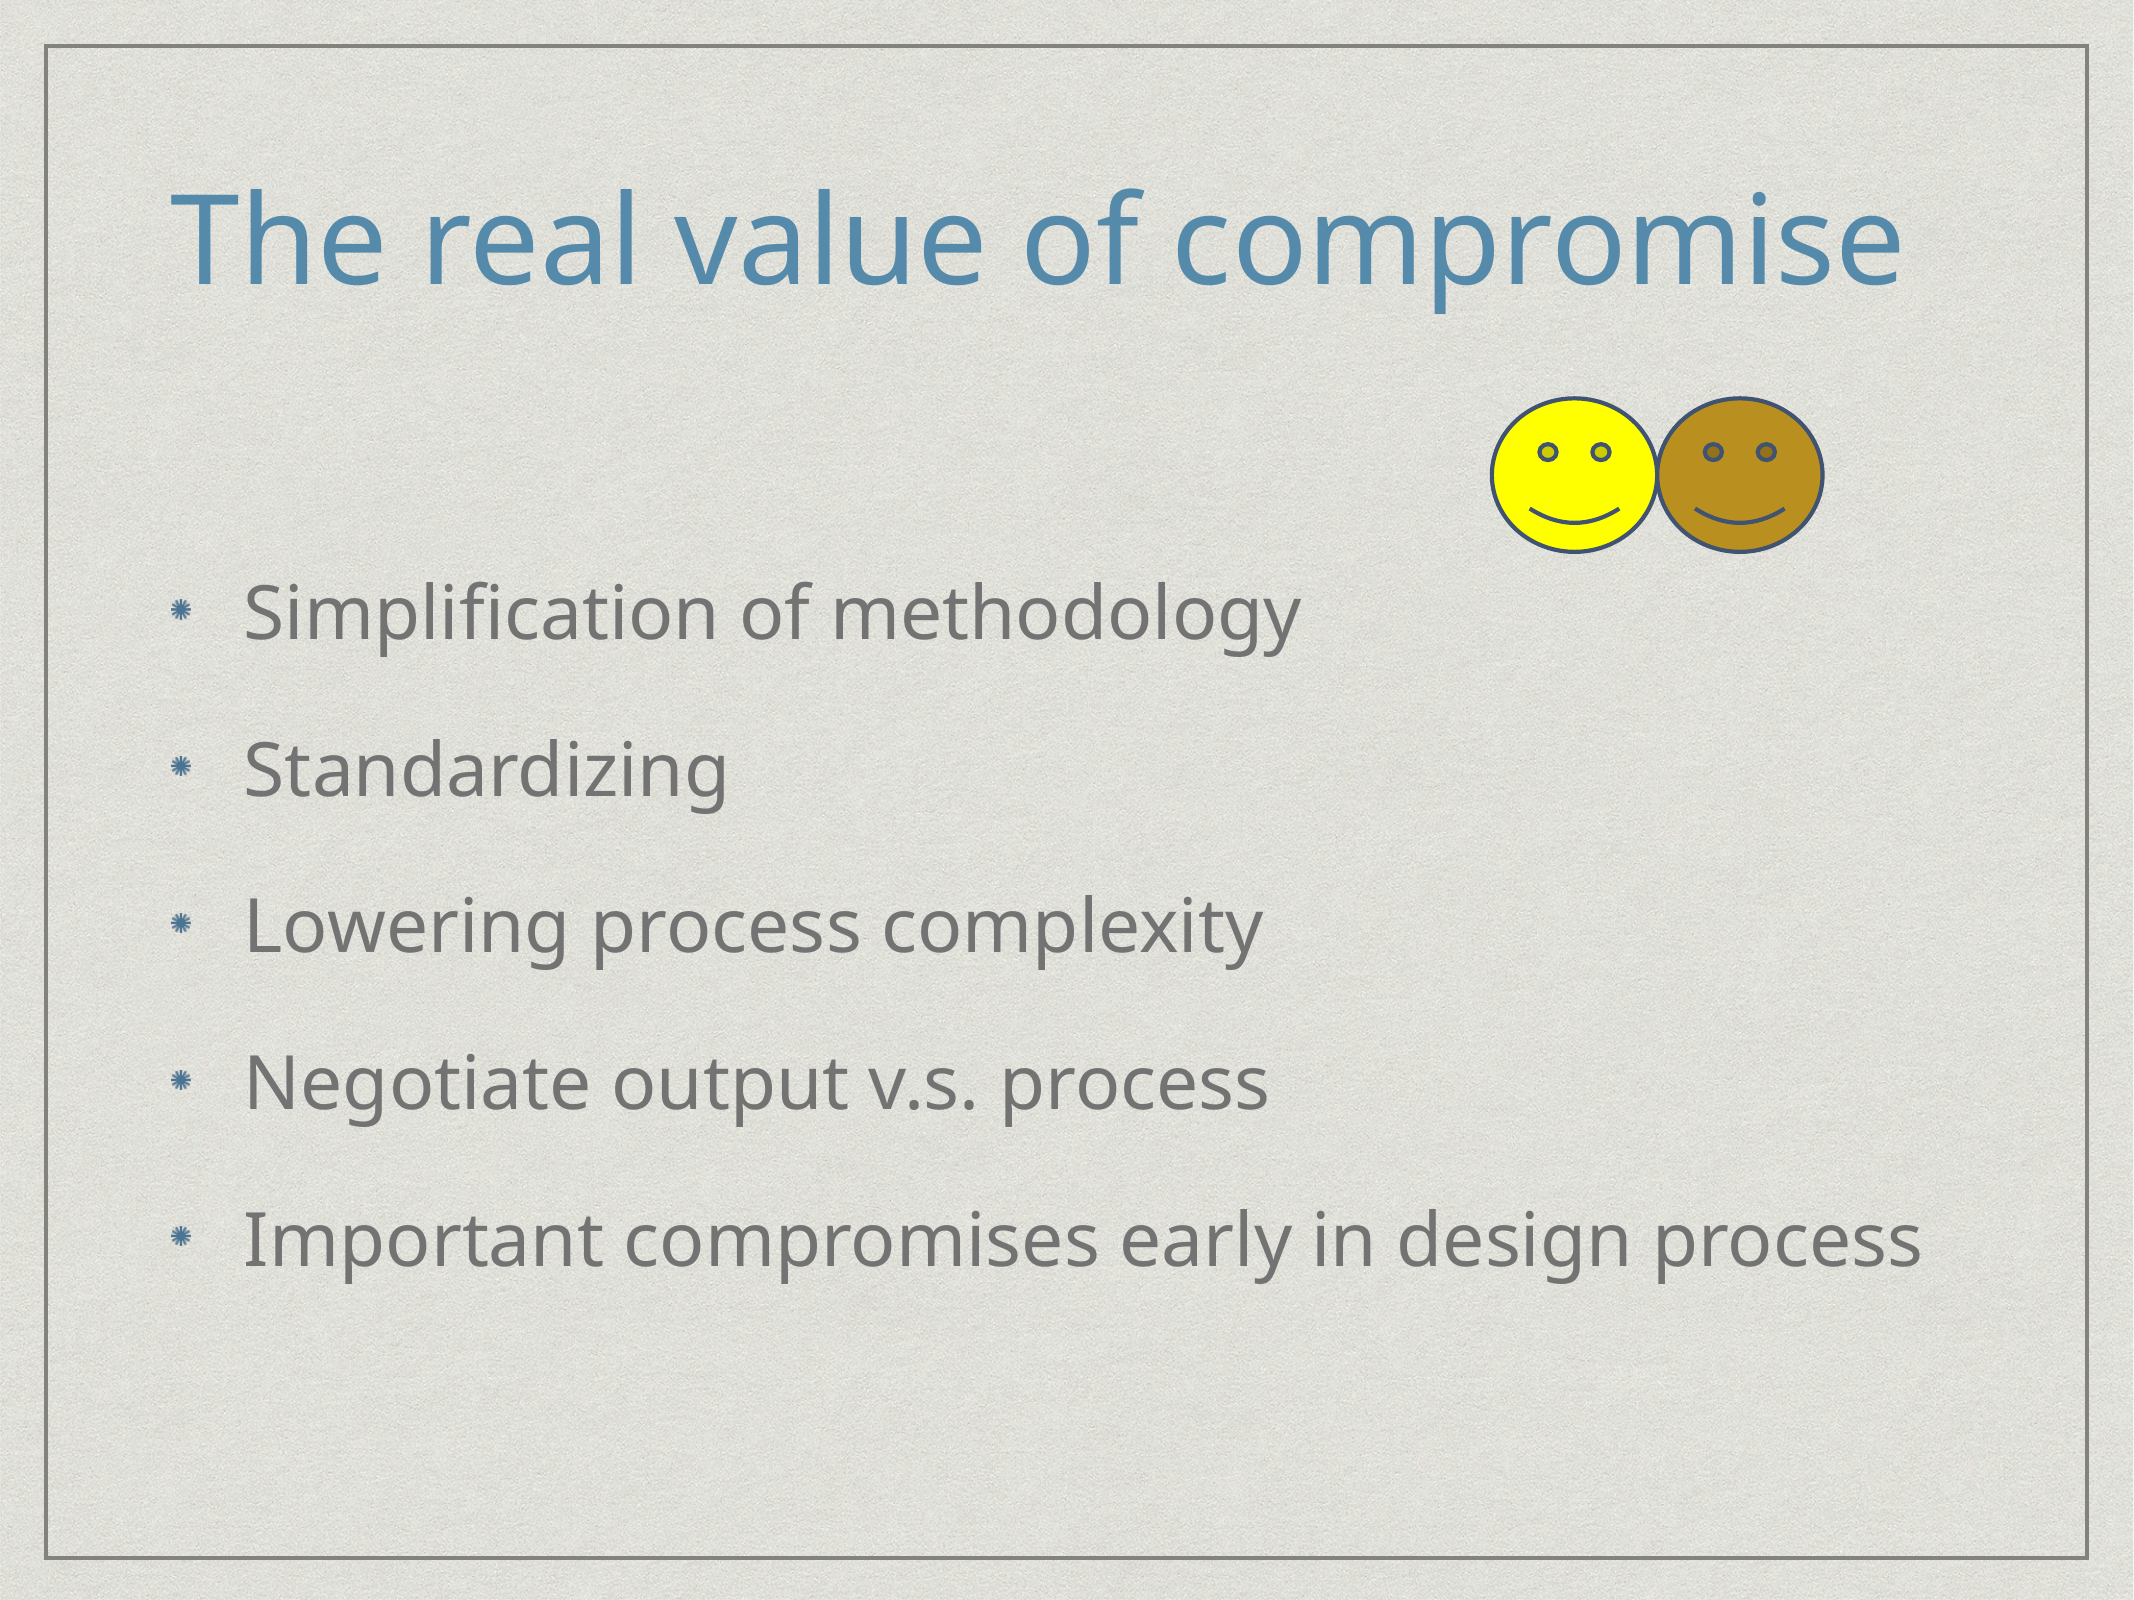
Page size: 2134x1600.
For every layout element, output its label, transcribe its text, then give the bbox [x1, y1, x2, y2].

picture [0, 0, 2134, 1600]
text_box [1489, 396, 1657, 554]
text_box [1655, 396, 1825, 554]
title The real value of compromise [170, 43, 1963, 445]
list Simplification of methodology Standardizing Lowering process complexity Negotiate output v.s. process Important compromises early in design process [170, 453, 1963, 1393]
